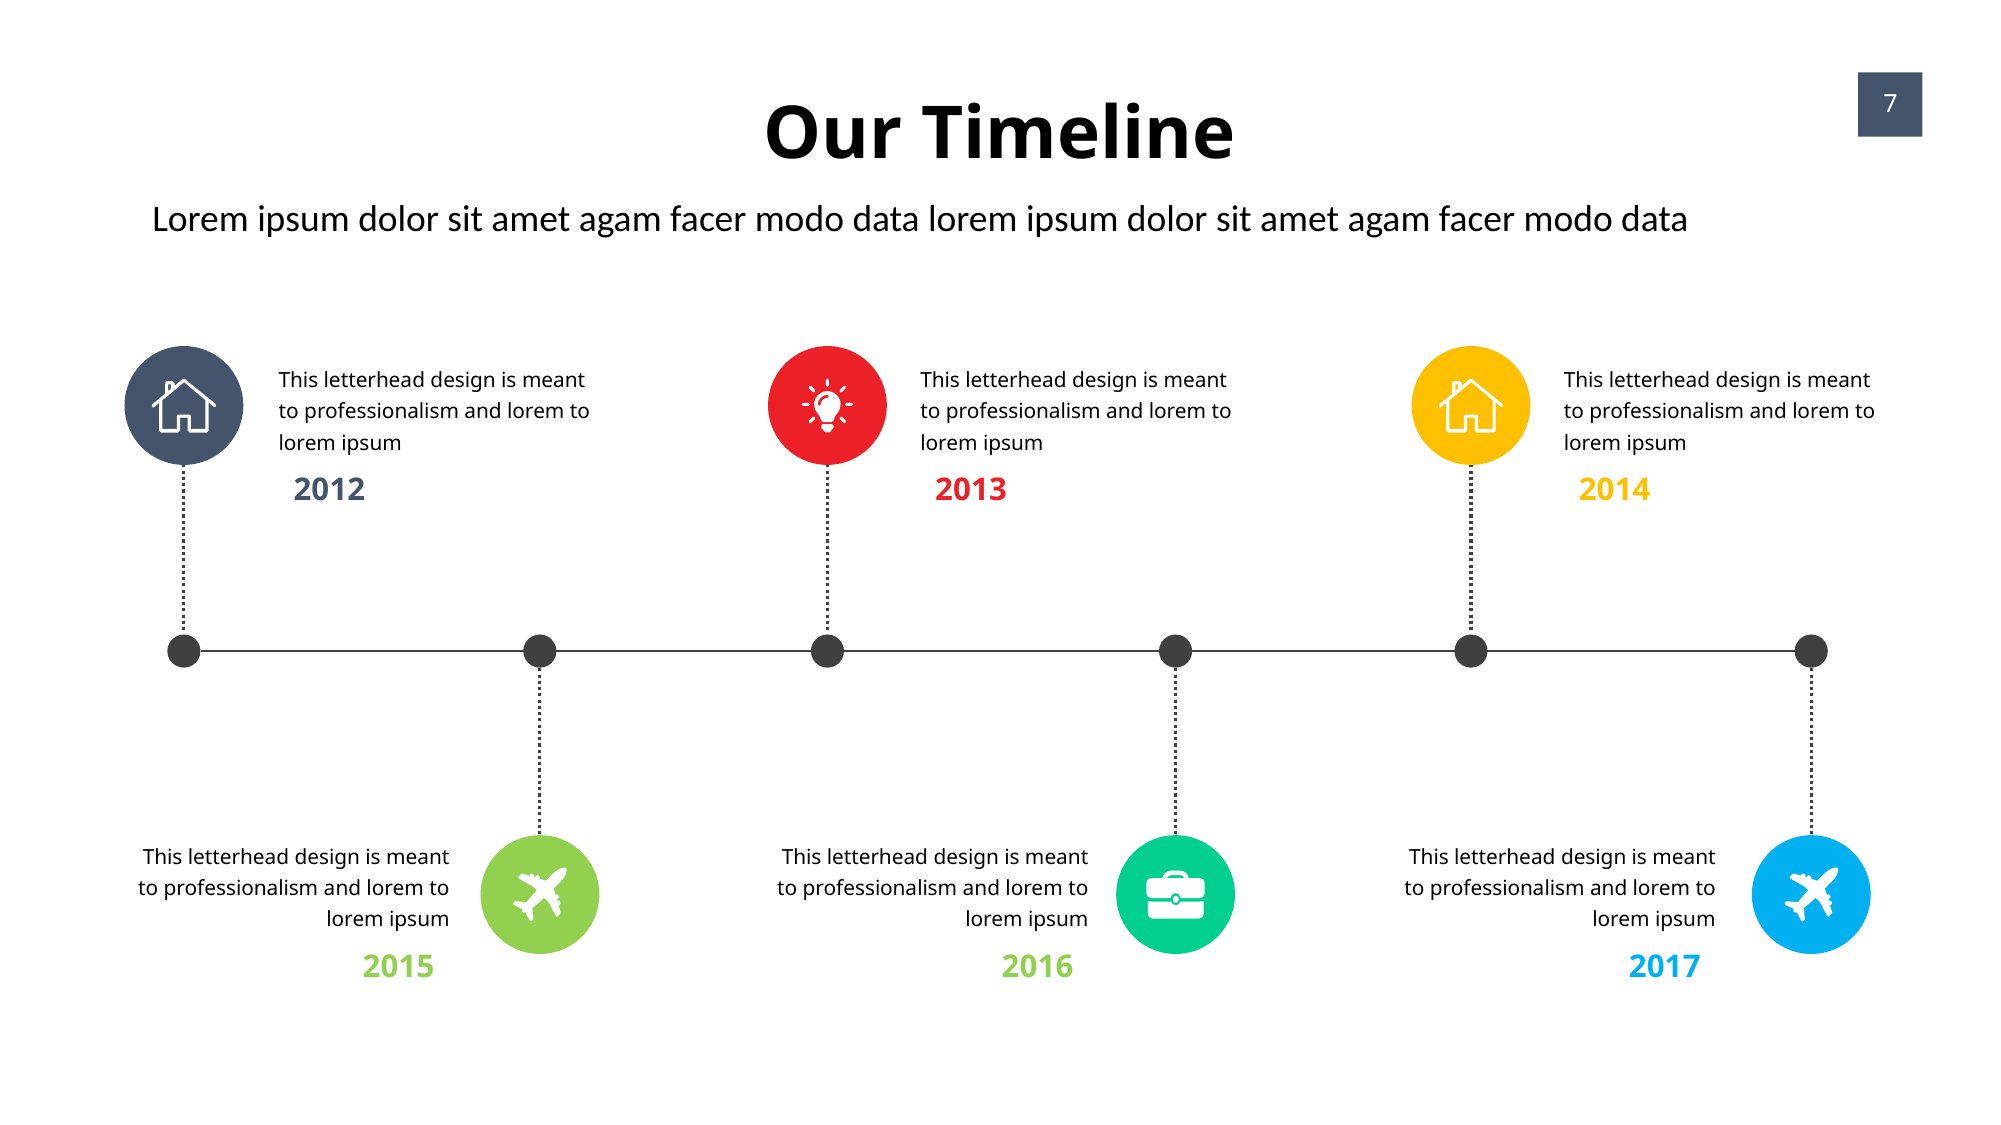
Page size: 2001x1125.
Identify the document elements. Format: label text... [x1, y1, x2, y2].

text_box [151, 378, 216, 433]
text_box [1751, 634, 1871, 954]
text_box [1453, 633, 1489, 651]
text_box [1563, 355, 1876, 516]
text_box [809, 416, 815, 424]
text_box [809, 652, 845, 669]
text_box [1438, 378, 1504, 433]
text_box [776, 832, 1089, 993]
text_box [278, 355, 591, 516]
text_box [479, 834, 601, 956]
text_box [1410, 345, 1532, 466]
text_box [839, 386, 846, 393]
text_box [1404, 832, 1716, 993]
subtitle Lorem ipsum dolor sit amet agam facer modo data lorem ipsum dolor sit amet agam facer modo data [137, 186, 1863, 227]
title Our Timeline [137, 78, 1863, 186]
slide_number 7 [1863, 78, 1927, 130]
text_box [1146, 870, 1205, 919]
text_box [1157, 633, 1194, 651]
text_box [814, 391, 841, 423]
text_box [513, 867, 567, 922]
text_box [839, 416, 846, 424]
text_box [137, 832, 450, 993]
text_box [522, 652, 558, 669]
text_box [821, 424, 834, 433]
text_box [123, 345, 245, 466]
text_box [1158, 652, 1194, 669]
text_box [1453, 652, 1489, 669]
text_box [166, 633, 202, 669]
text_box [809, 633, 846, 651]
text_box [522, 633, 558, 651]
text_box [920, 355, 1232, 516]
text_box [809, 386, 815, 393]
text_box [1115, 834, 1237, 956]
text_box [766, 345, 888, 466]
